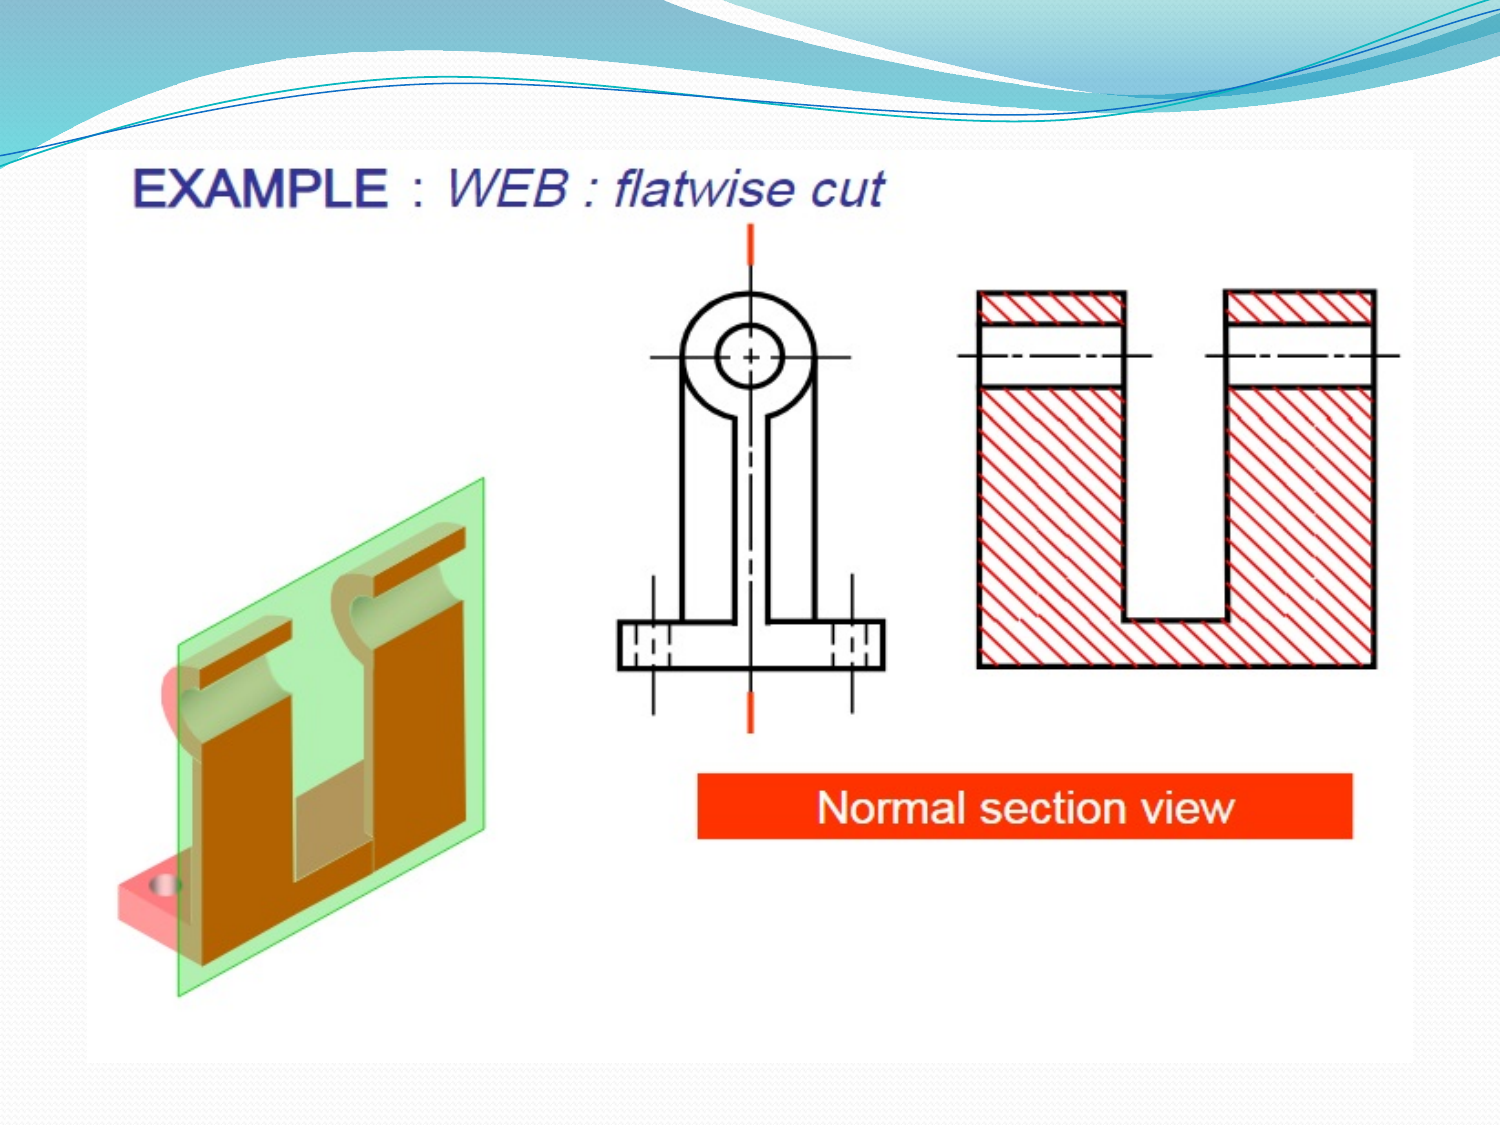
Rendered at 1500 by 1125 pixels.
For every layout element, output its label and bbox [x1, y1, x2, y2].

picture [87, 150, 1413, 1063]
